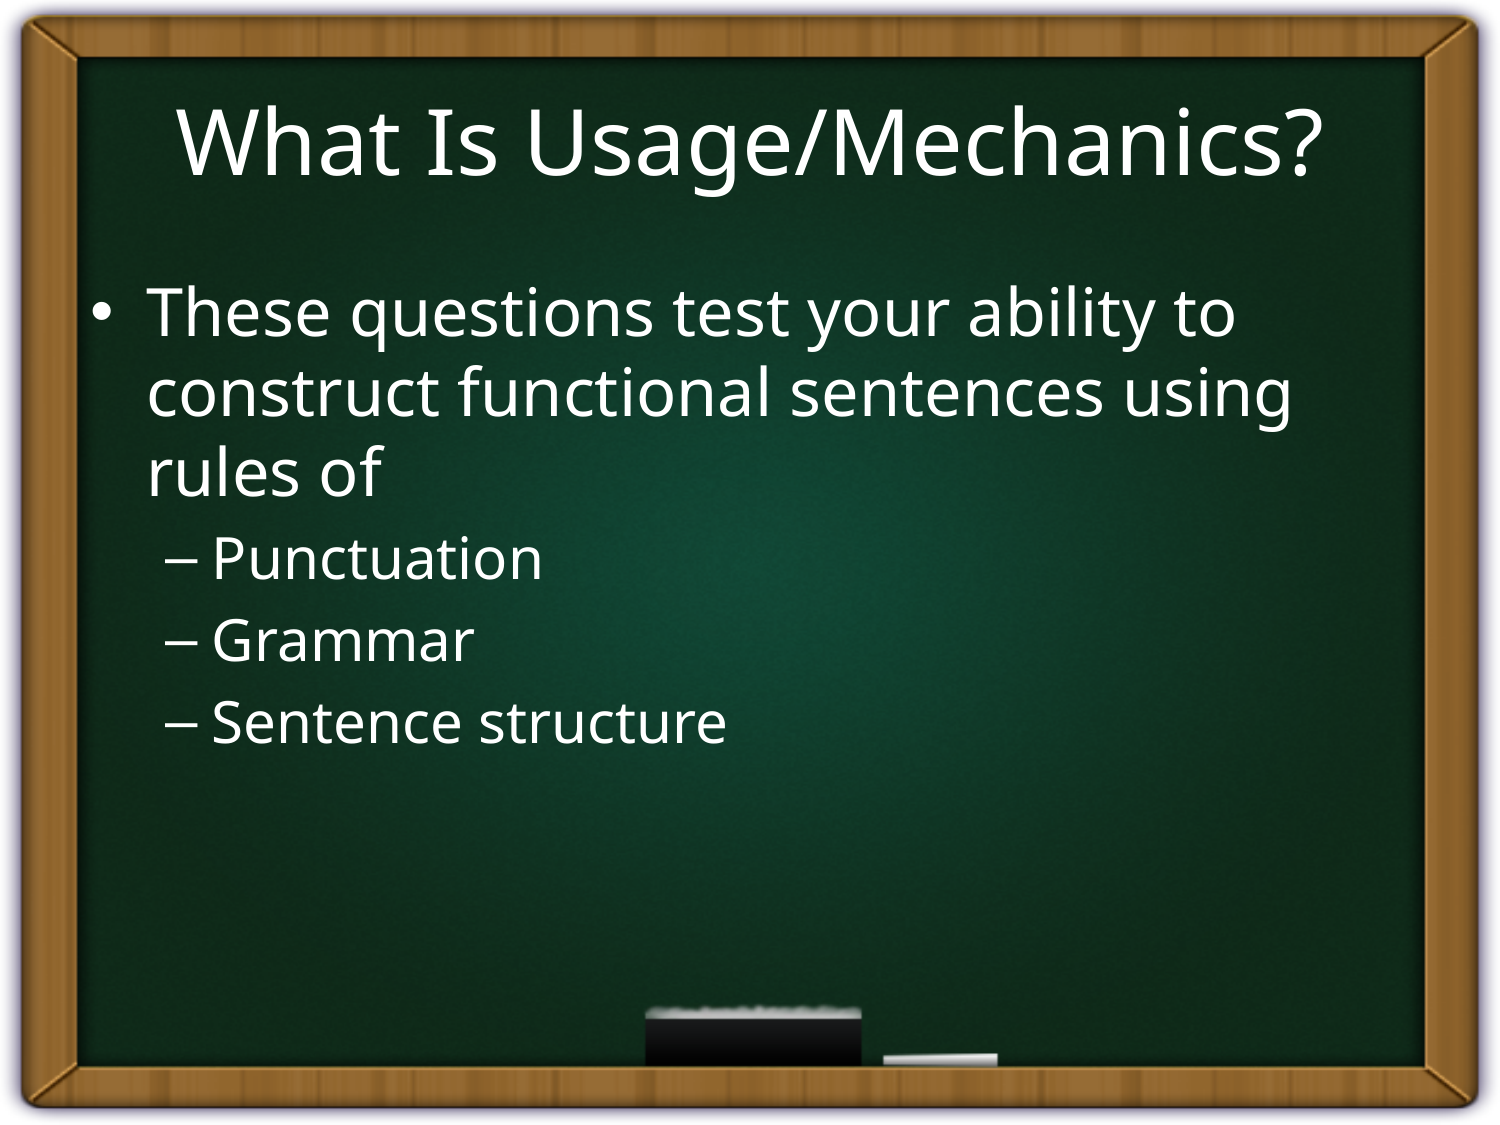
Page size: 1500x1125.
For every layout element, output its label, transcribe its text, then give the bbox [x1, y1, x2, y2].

title What Is Usage/Mechanics? [75, 45, 1425, 233]
picture [0, 0, 1500, 1125]
list These questions test your ability to construct functional sentences using rules of Punctuation Grammar Sentence structure [75, 262, 1425, 1005]
